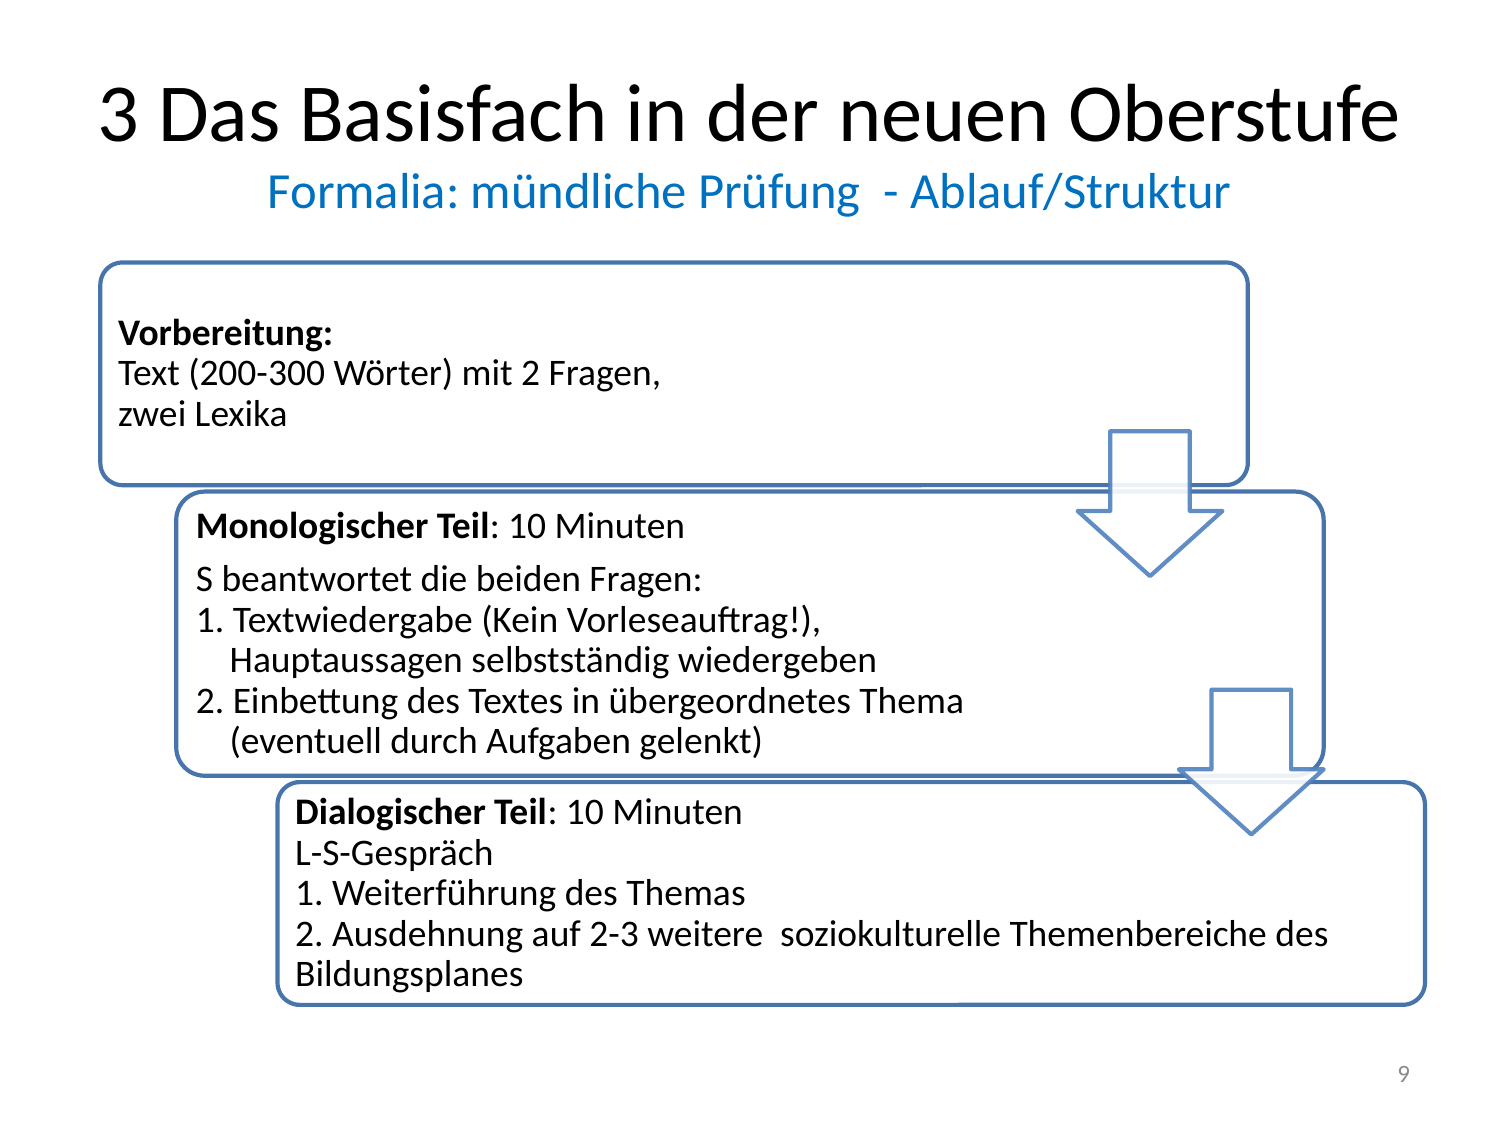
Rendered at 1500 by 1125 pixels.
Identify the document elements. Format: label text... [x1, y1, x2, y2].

title 3 Das Basisfach in der neuen Oberstufe Formalia: mündliche Prüfung - Ablauf/Struktur [75, 45, 1425, 233]
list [74, 262, 1426, 1006]
slide_number 9 [1074, 1042, 1425, 1103]
